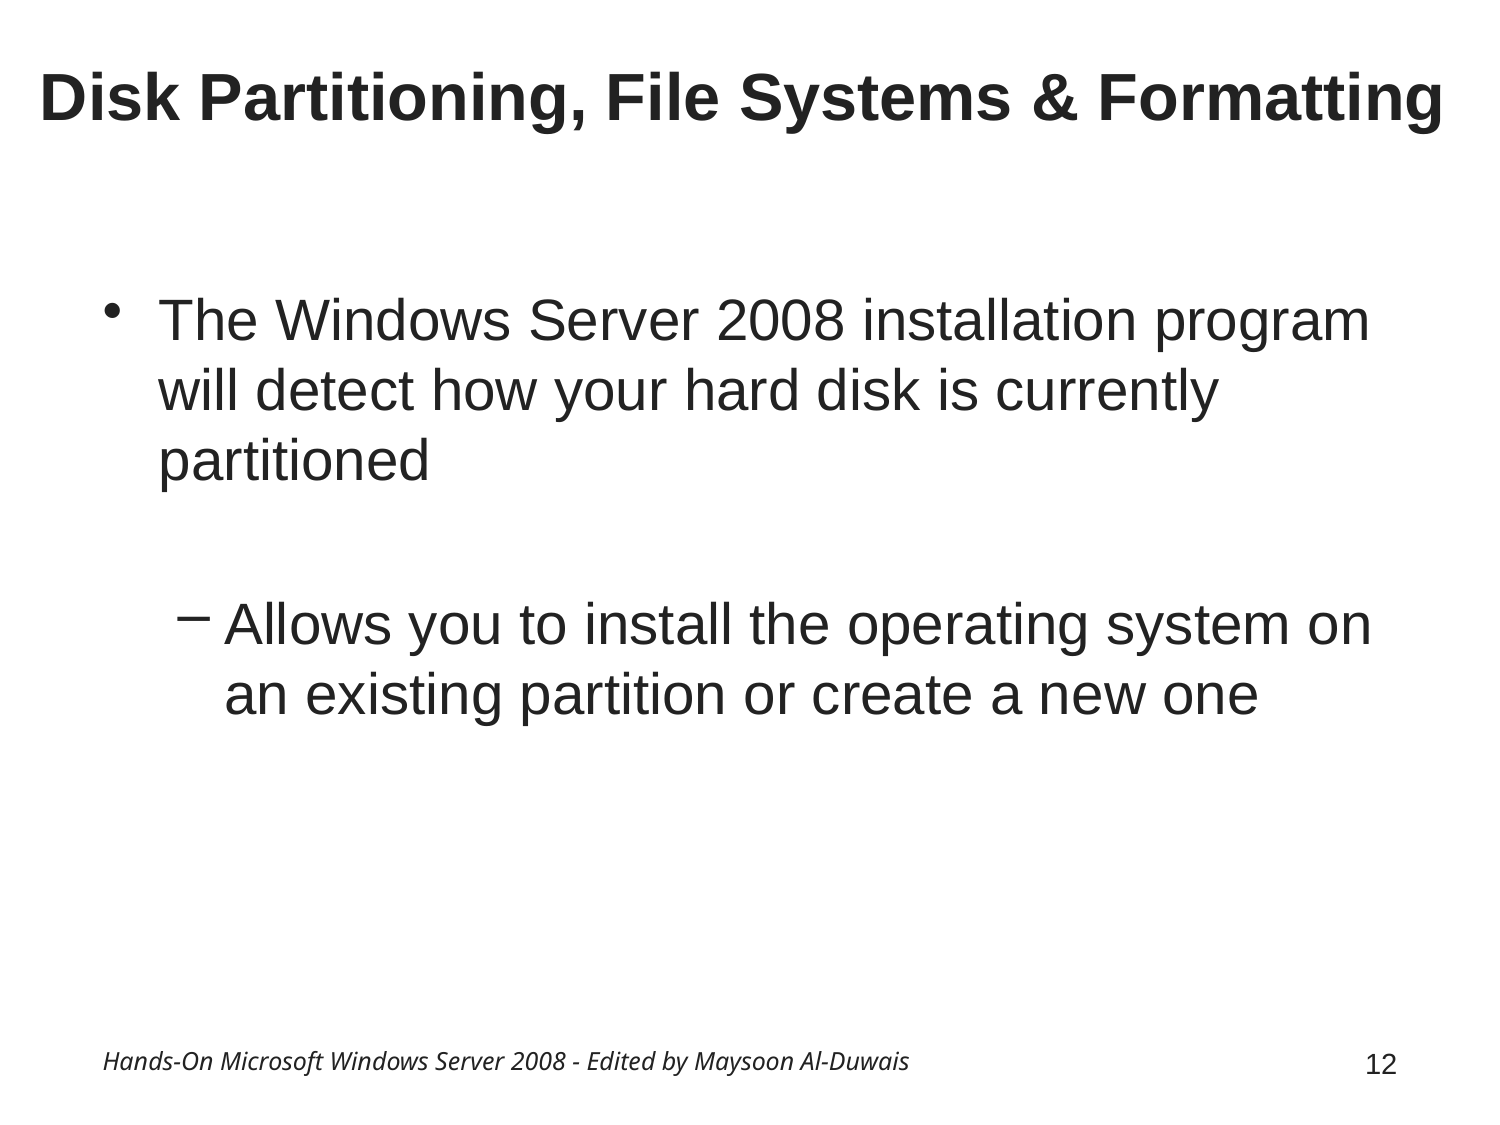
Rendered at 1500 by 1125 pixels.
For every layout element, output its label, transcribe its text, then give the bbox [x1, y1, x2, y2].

list The Windows Server 2008 installation program will detect how your hard disk is currently partitioned Allows you to install the operating system on an existing partition or create a new one [87, 274, 1413, 1026]
slide_number 12 [1074, 1037, 1413, 1101]
footer Hands-On Microsoft Windows Server 2008 - Edited by Maysoon Al-Duwais [87, 1037, 1074, 1101]
text_box Disk Partitioning, File Systems & Formatting [0, 0, 1500, 188]
